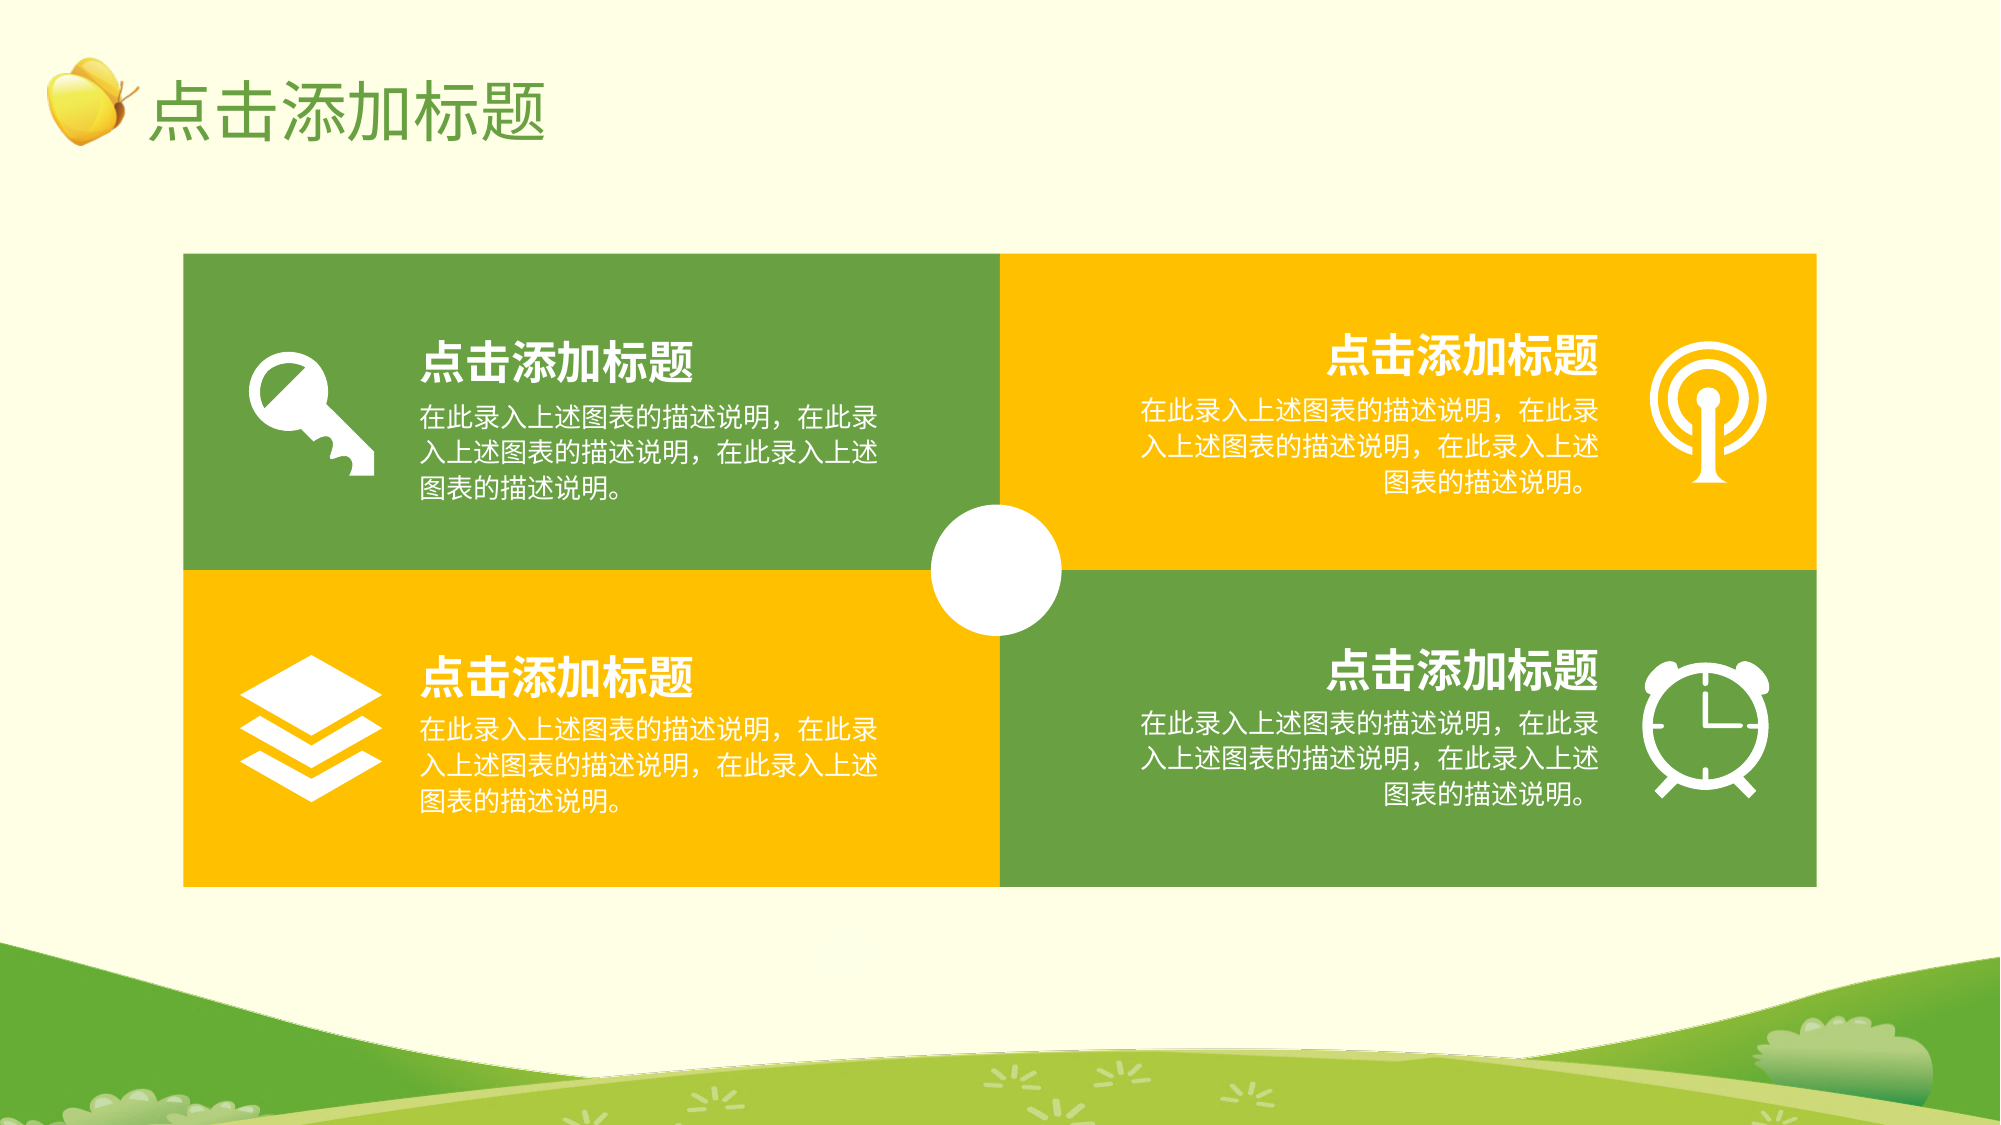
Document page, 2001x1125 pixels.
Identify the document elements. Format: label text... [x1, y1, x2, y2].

text_box 点击添加标题 [1219, 634, 1615, 695]
text_box [932, 505, 1061, 635]
text_box 点击添加标题 [404, 641, 800, 701]
text_box 在此录入上述图表的描述说明，在此录入上述图表的描述说明，在此录入上述图表的描述说明。 [404, 389, 908, 512]
text_box 点击添加标题 [1219, 319, 1615, 382]
text_box [182, 252, 999, 569]
text_box 在此录入上述图表的描述说明，在此录入上述图表的描述说明，在此录入上述图表的描述说明。 [404, 701, 908, 825]
text_box 点击添加标题 [404, 326, 800, 389]
text_box 在此录入上述图表的描述说明，在此录入上述图表的描述说明，在此录入上述图表的描述说明。 [1111, 382, 1615, 505]
text_box 点击添加标题 [156, 62, 563, 158]
text_box [999, 252, 1818, 569]
text_box 在此录入上述图表的描述说明，在此录入上述图表的描述说明，在此录入上述图表的描述说明。 [1111, 695, 1615, 818]
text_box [239, 655, 383, 803]
text_box [999, 569, 1818, 888]
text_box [1649, 341, 1767, 483]
text_box [182, 569, 999, 888]
picture [30, 46, 156, 159]
text_box [248, 351, 375, 476]
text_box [1642, 658, 1772, 799]
picture [0, 915, 2000, 1125]
